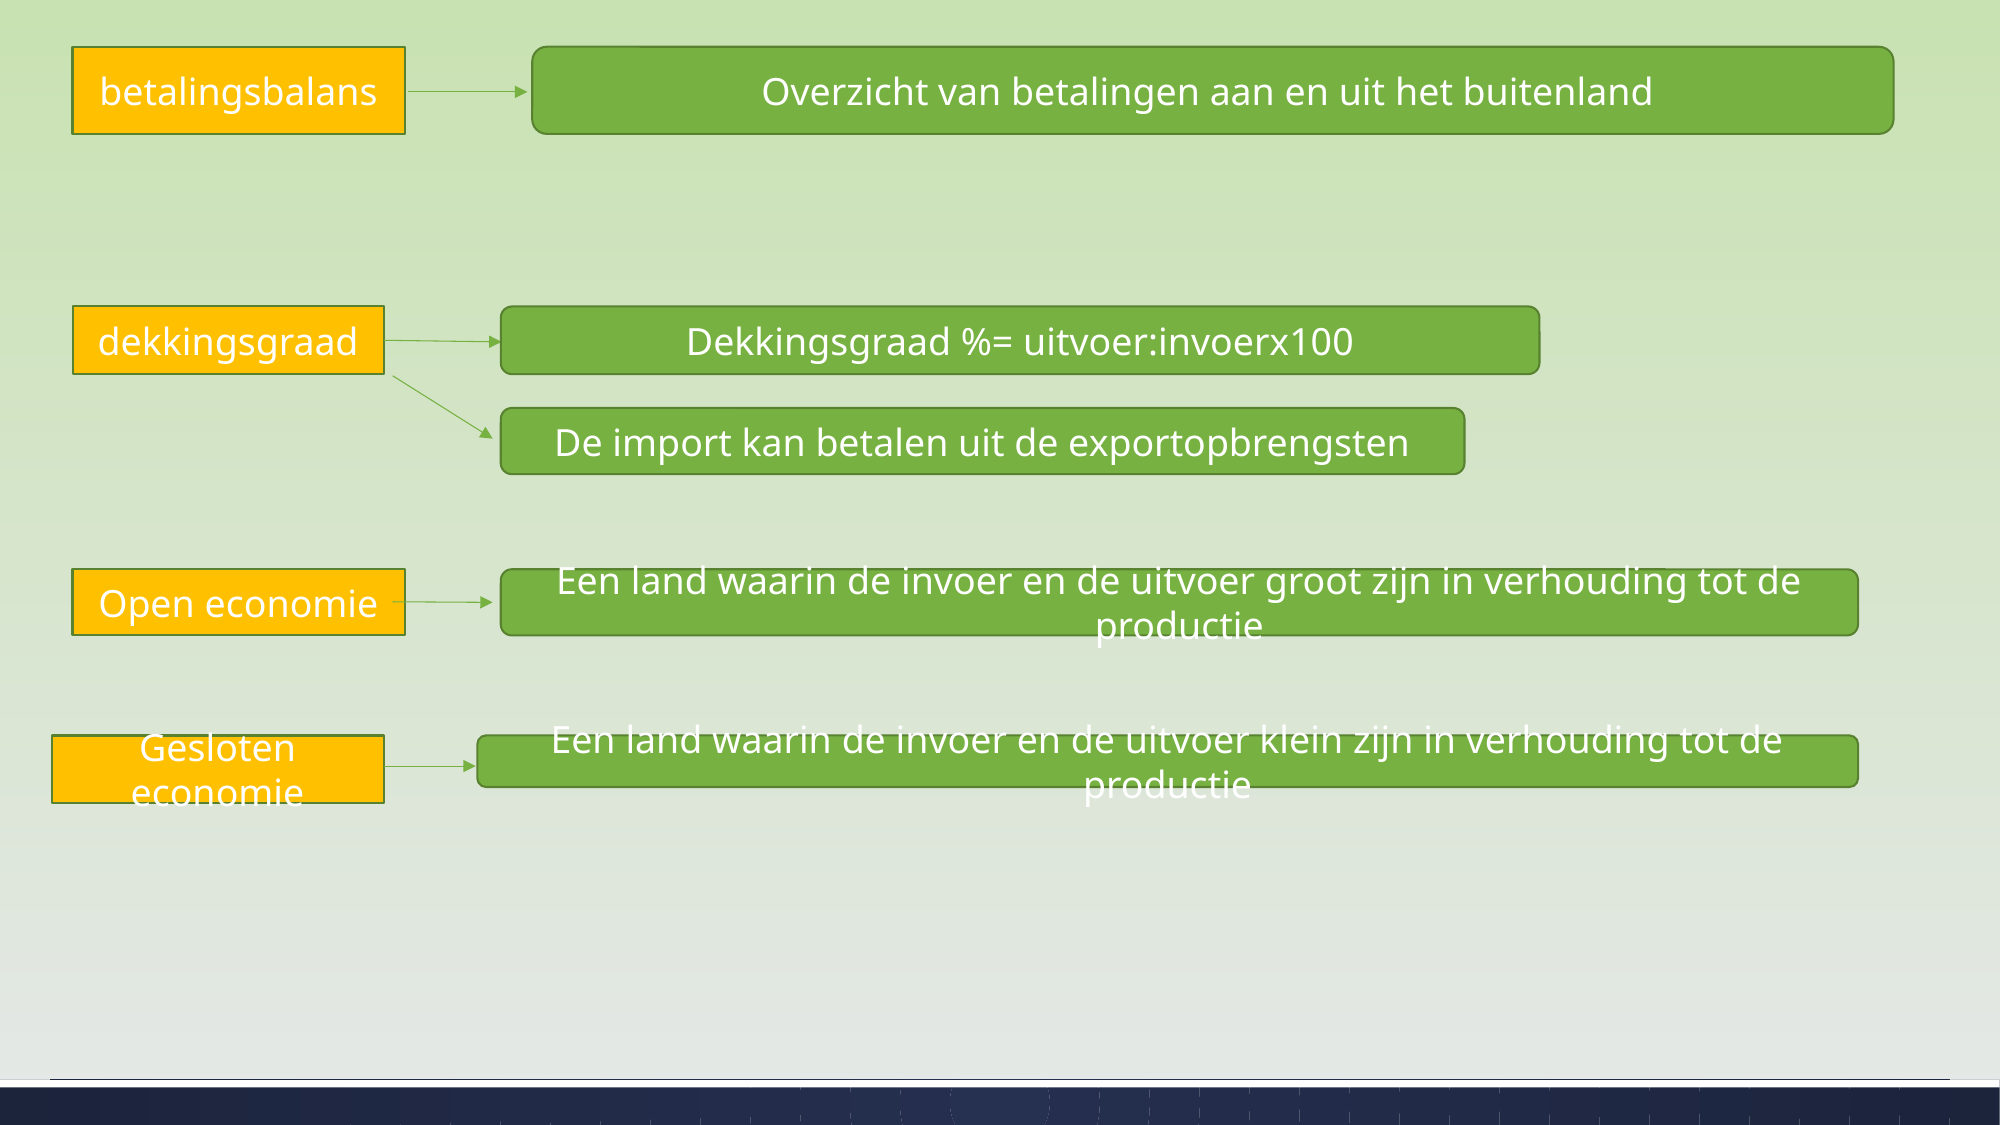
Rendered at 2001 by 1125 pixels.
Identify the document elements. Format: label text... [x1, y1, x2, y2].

text_box betalingsbalans [71, 46, 406, 135]
text_box dekkingsgraad [72, 305, 385, 375]
text_box De import kan betalen uit de exportopbrengsten [499, 406, 1466, 476]
text_box Een land waarin de invoer en de uitvoer groot zijn in verhouding tot de productie [499, 568, 1860, 637]
text_box Gesloten economie [51, 734, 385, 804]
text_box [392, 375, 493, 439]
text_box Een land waarin de invoer en de uitvoer klein zijn in verhouding tot de productie [476, 734, 1860, 789]
text_box Dekkingsgraad %= uitvoer:invoerx100 [499, 305, 1541, 376]
text_box Overzicht van betalingen aan en uit het buitenland [531, 45, 1895, 135]
text_box Open economie [71, 568, 406, 636]
